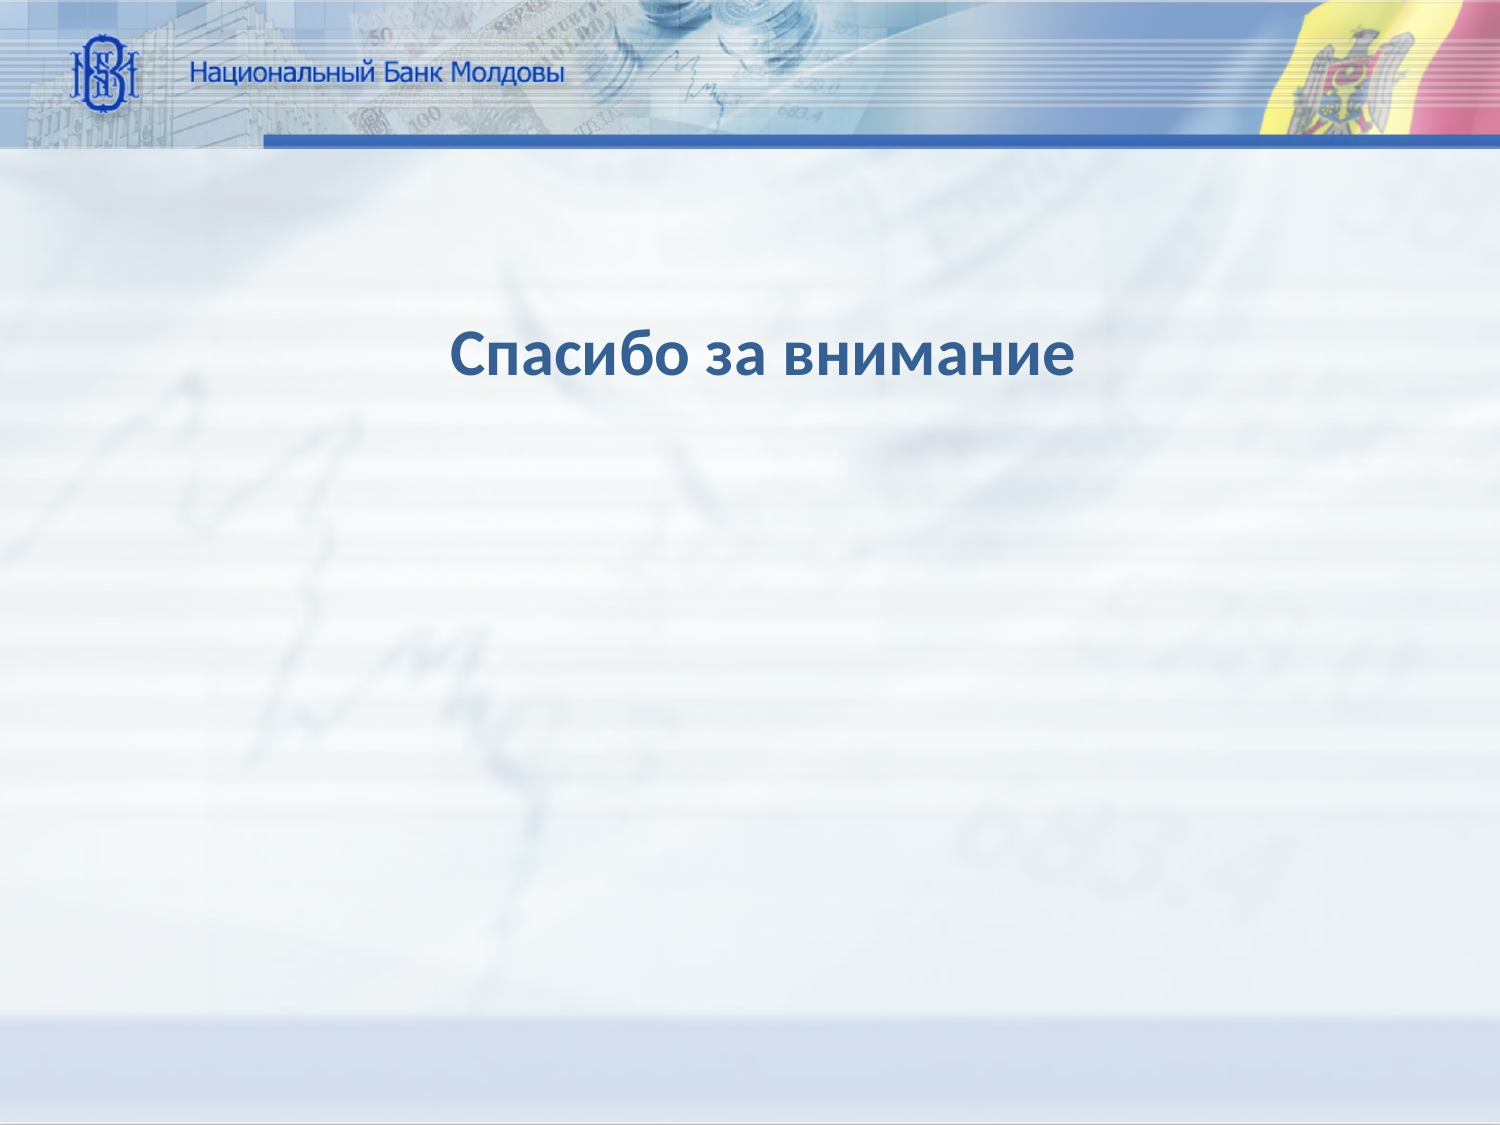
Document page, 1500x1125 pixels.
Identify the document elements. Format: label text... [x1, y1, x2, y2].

picture [0, 0, 1500, 149]
title Спасибо за внимание [88, 255, 1439, 443]
